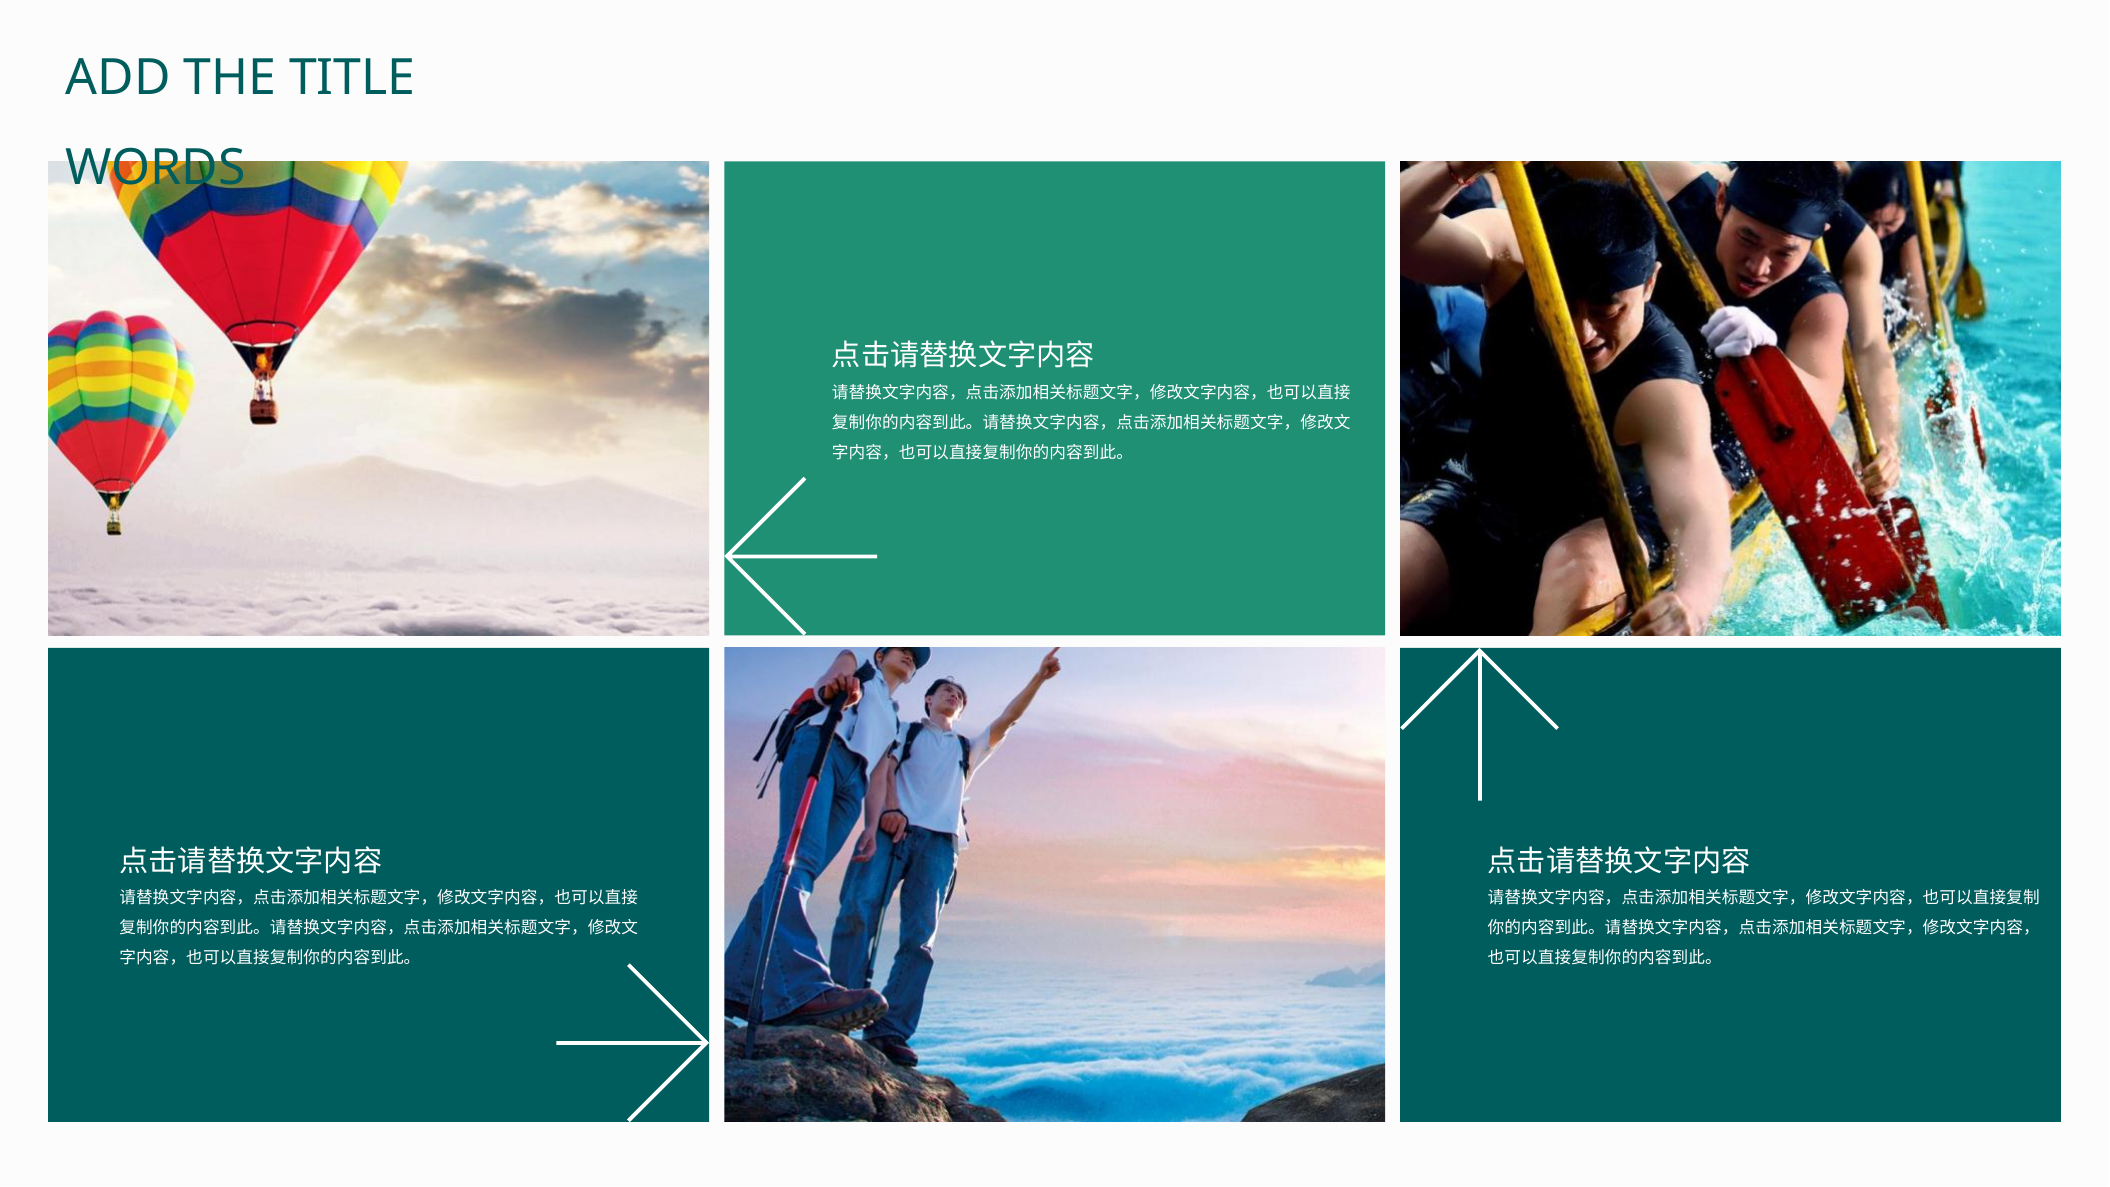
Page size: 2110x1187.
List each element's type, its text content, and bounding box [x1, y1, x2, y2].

text_box [47, 647, 710, 1123]
text_box [1399, 160, 2062, 636]
text_box 点击请替换文字内容 请替换文字内容，点击添加相关标题文字，修改文字内容，也可以直接复制你的内容到此。请替换文字内容，点击添加相关标题文字，修改文字内容，也可以直接复制你的内容到此。 [823, 310, 1371, 470]
text_box [1398, 646, 1561, 802]
text_box ADD THE TITLE WORDS [50, 7, 583, 202]
text_box 点击请替换文字内容 请替换文字内容，点击添加相关标题文字，修改文字内容，也可以直接复制你的内容到此。请替换文字内容，点击添加相关标题文字，修改文字内容，也可以直接复制你的内容到此。 [1479, 816, 2060, 976]
text_box [555, 961, 711, 1124]
text_box [1399, 647, 2062, 1123]
text_box [723, 160, 1386, 636]
text_box [47, 160, 710, 636]
text_box 点击请替换文字内容 请替换文字内容，点击添加相关标题文字，修改文字内容，也可以直接复制你的内容到此。请替换文字内容，点击添加相关标题文字，修改文字内容，也可以直接复制你的内容到此。 [111, 816, 650, 976]
text_box [723, 647, 1386, 1123]
text_box [722, 475, 879, 638]
